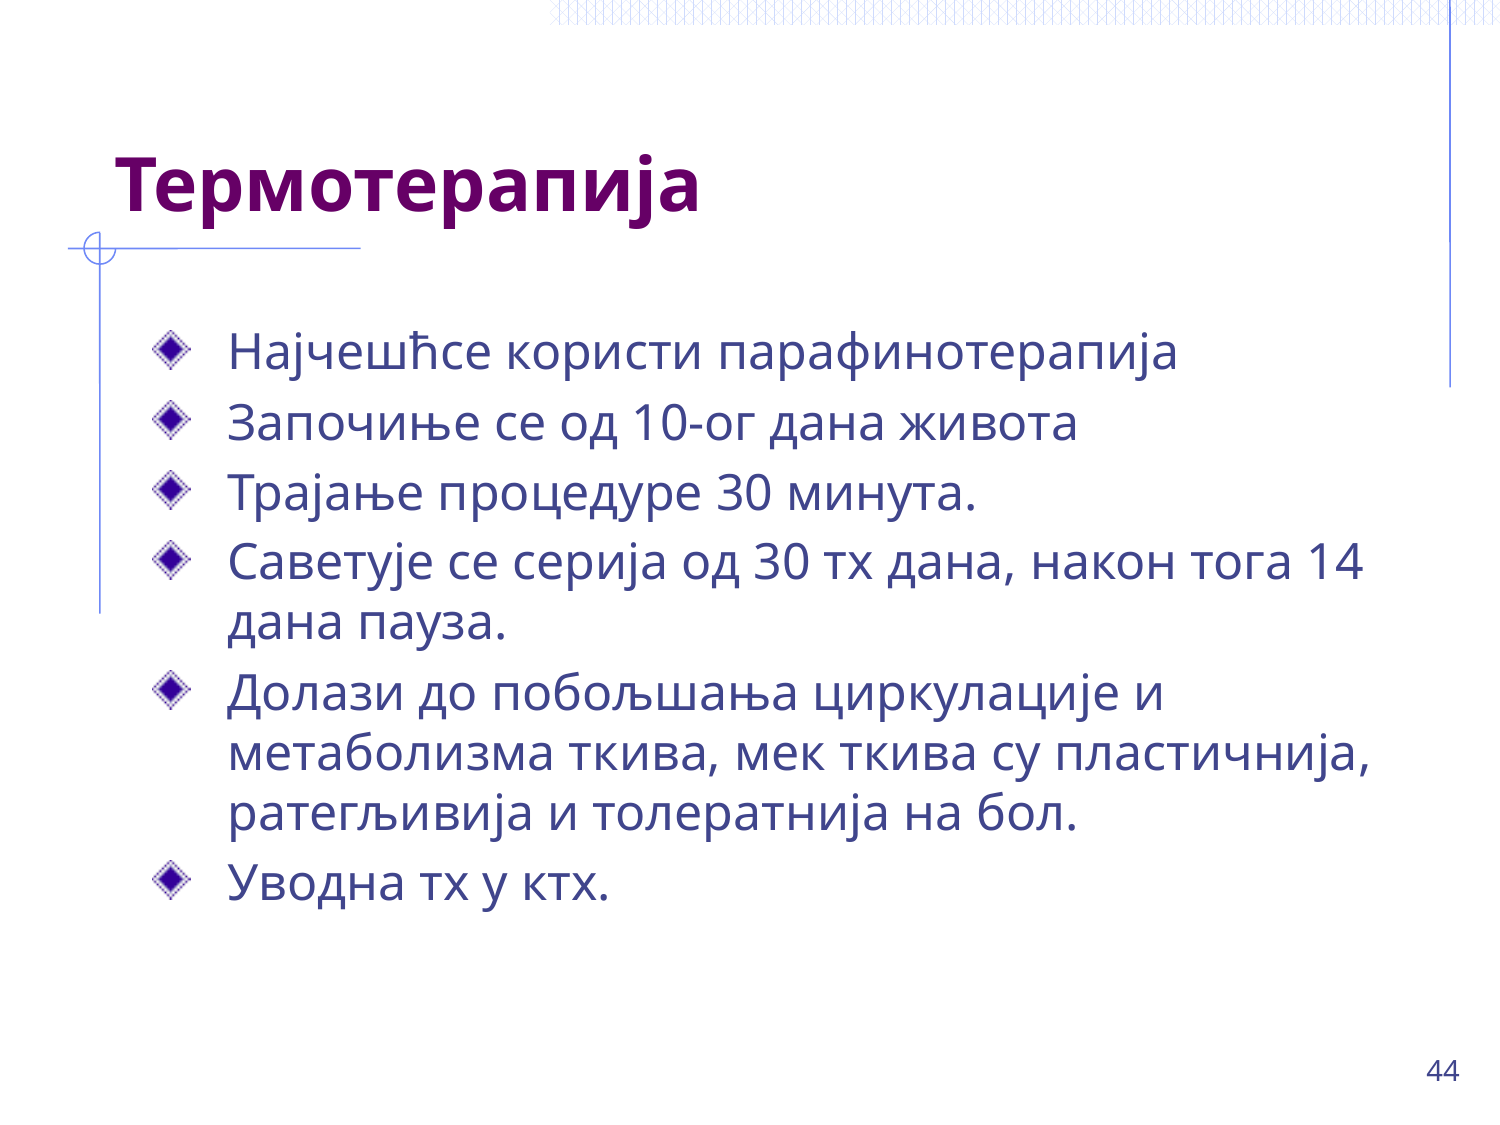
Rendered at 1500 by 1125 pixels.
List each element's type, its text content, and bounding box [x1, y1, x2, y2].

picture [152, 540, 191, 580]
picture [152, 670, 191, 710]
slide_number 44 [1162, 1025, 1475, 1100]
picture [152, 860, 191, 900]
list Најчешћсе користи парафинотерапија Започиње се од 10-ог дана живота Трајање процедуре 30 минута. Саветује се серија од 30 тх дана, након тога 14 дана пауза. Долази до побољшања циркулације и метаболизма ткива, мек ткива су пластичнија, ратегљивија и толератнија на бол. Уводна тх у ктх. [137, 312, 1413, 988]
title Термотерапија [99, 49, 1376, 238]
picture [152, 470, 191, 510]
picture [152, 400, 191, 440]
picture [152, 330, 191, 370]
